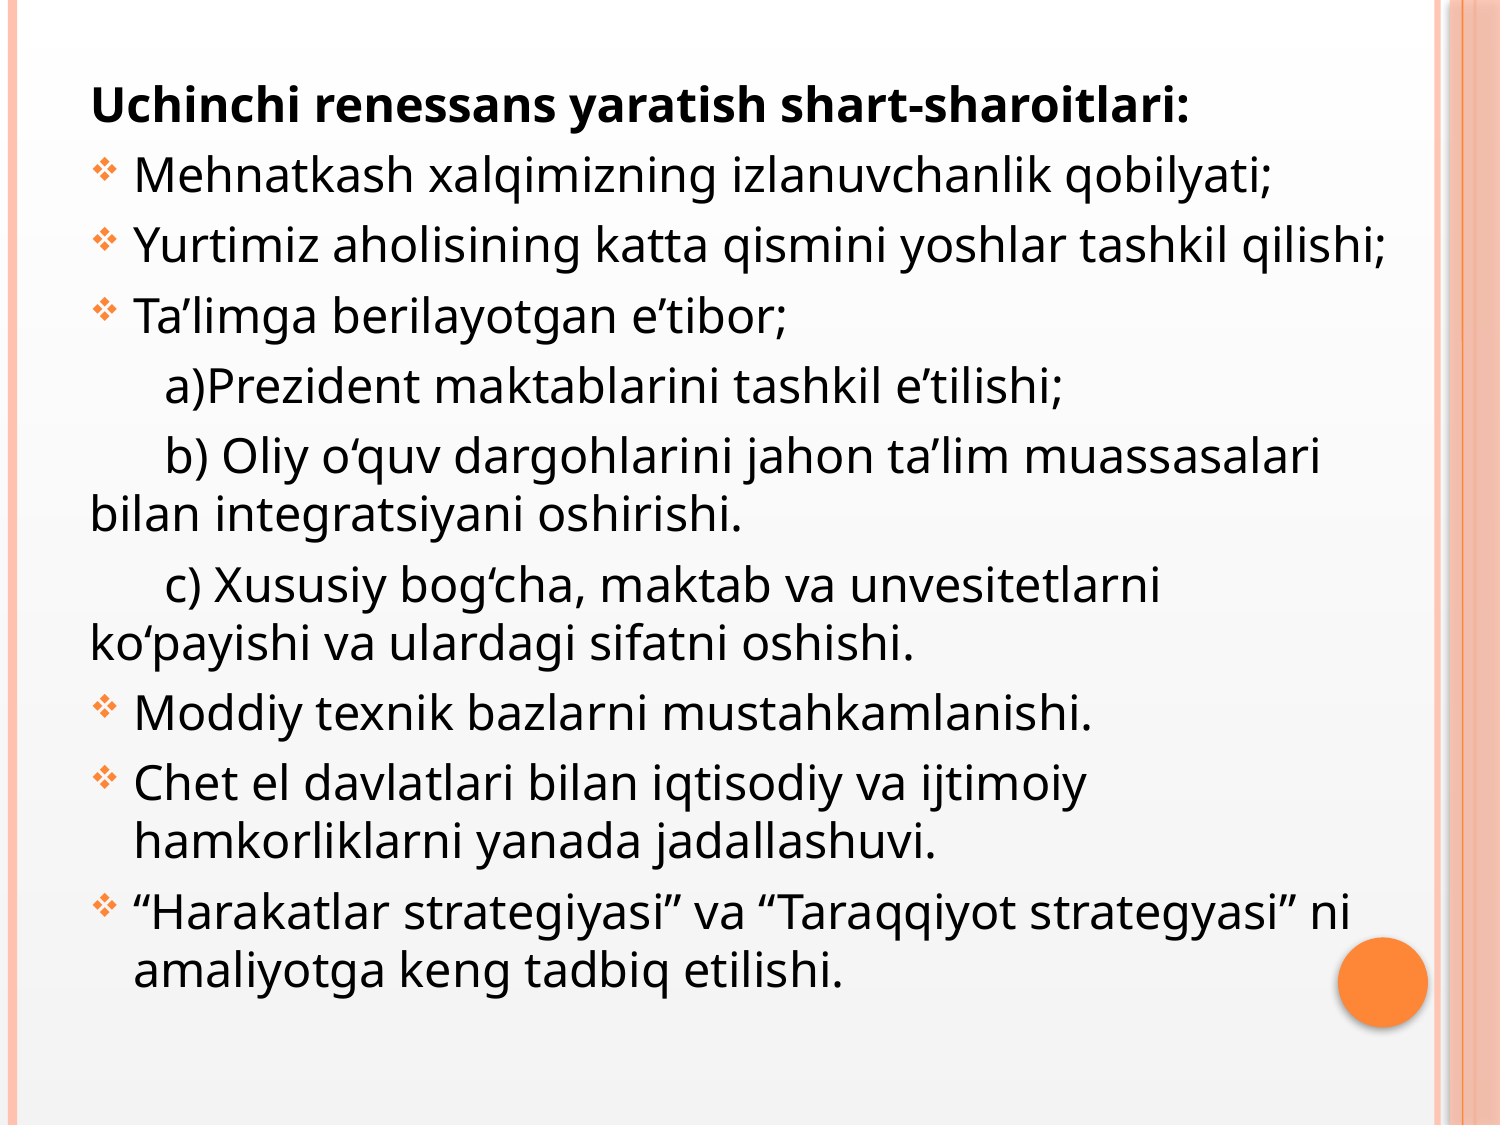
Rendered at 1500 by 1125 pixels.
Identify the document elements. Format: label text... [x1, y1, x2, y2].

list Uchinchi renessans yaratish shart-sharoitlari: Mehnatkash xalqimizning izlanuvchanlik qobilyati; Yurtimiz aholisining katta qismini yoshlar tashkil qilishi; Ta’limga berilayotgan e’tibor; a)Prezident maktablarini tashkil e’tilishi; b) Oliy o‘quv dargohlarini jahon ta’lim muassasalari bilan integratsiyani oshirishi. c) Xususiy bog‘cha, maktab va unvesitetlarni ko‘payishi va ulardagi sifatni oshishi. Moddiy texnik bazlarni mustahkamlanishi. Chet el davlatlari bilan iqtisodiy va ijtimoiy hamkorliklarni yanada jadallashuvi. “Harakatlar strategiyasi” va “Taraqqiyot strategyasi” ni amaliyotga keng tadbiq etilishi. [75, 66, 1412, 1062]
